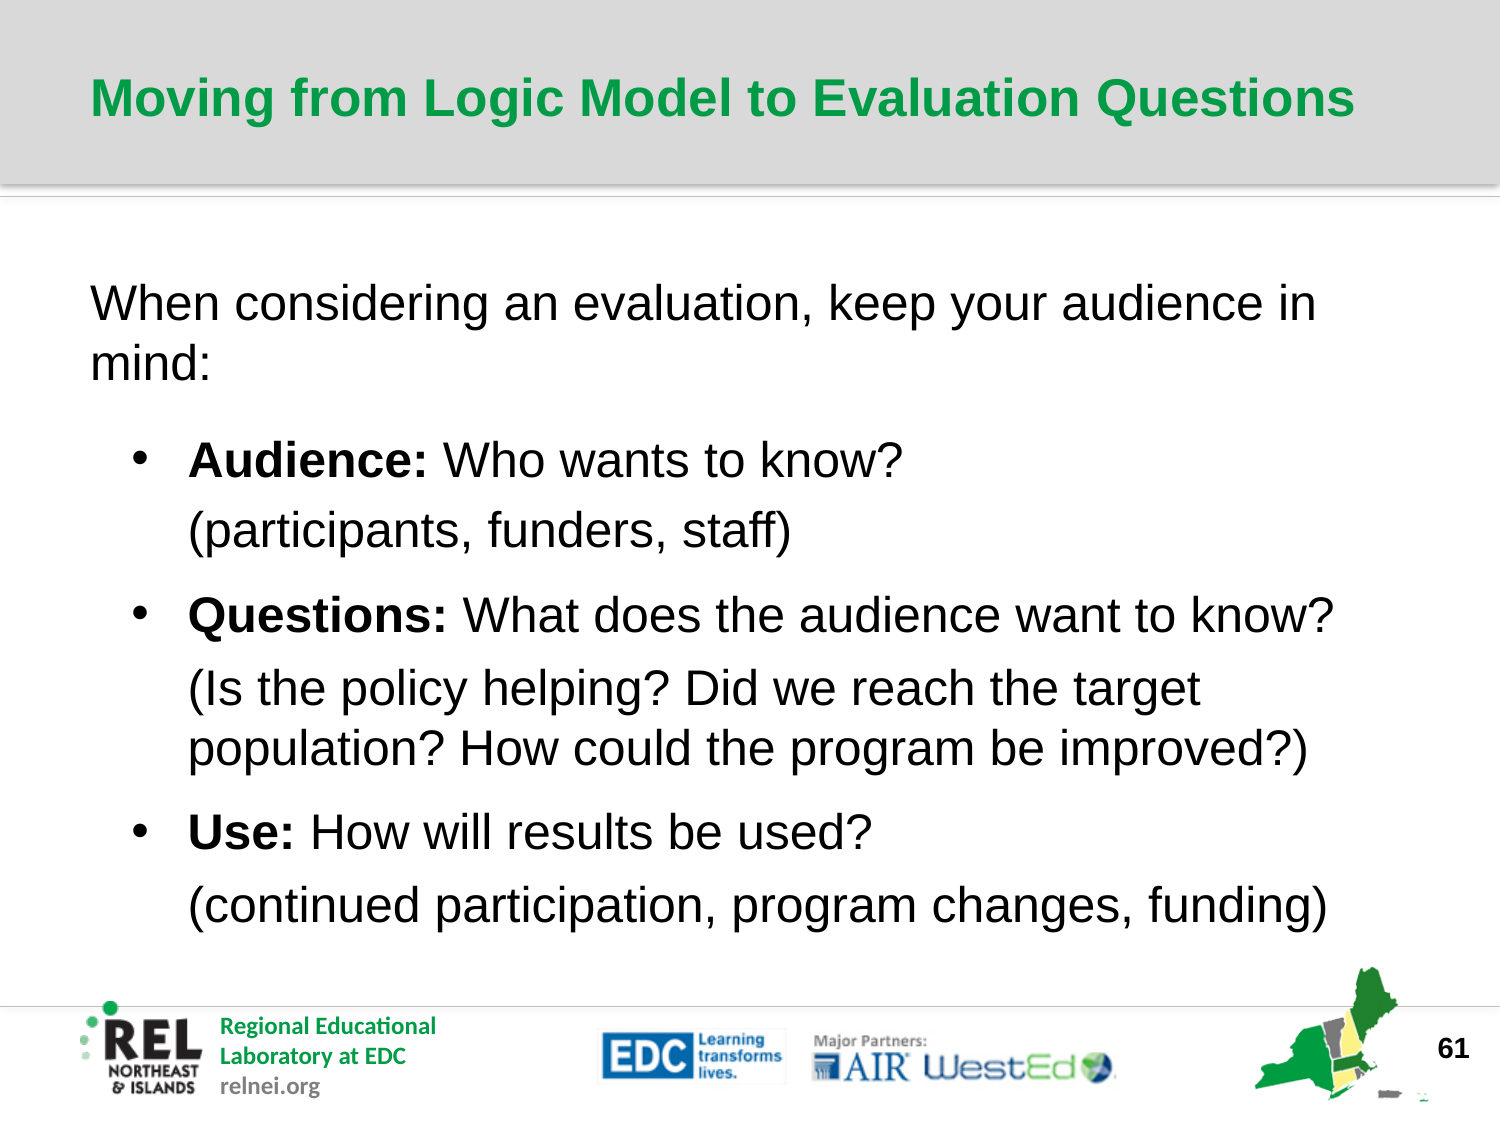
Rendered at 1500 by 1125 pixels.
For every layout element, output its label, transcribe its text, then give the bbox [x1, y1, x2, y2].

title Moving from Logic Model to Evaluation Questions [75, 25, 1425, 165]
picture [80, 1001, 227, 1108]
slide_number 61 [1393, 1016, 1485, 1077]
picture [1245, 964, 1442, 1103]
picture [594, 1028, 1138, 1091]
list When considering an evaluation, keep your audience in mind: Audience: Who wants to know? (participants, funders, staff) Questions: What does the audience want to know? (Is the policy helping? Did we reach the target population? How could the program be improved?) Use: How will results be used? (continued participation, program changes, funding) [75, 262, 1425, 982]
